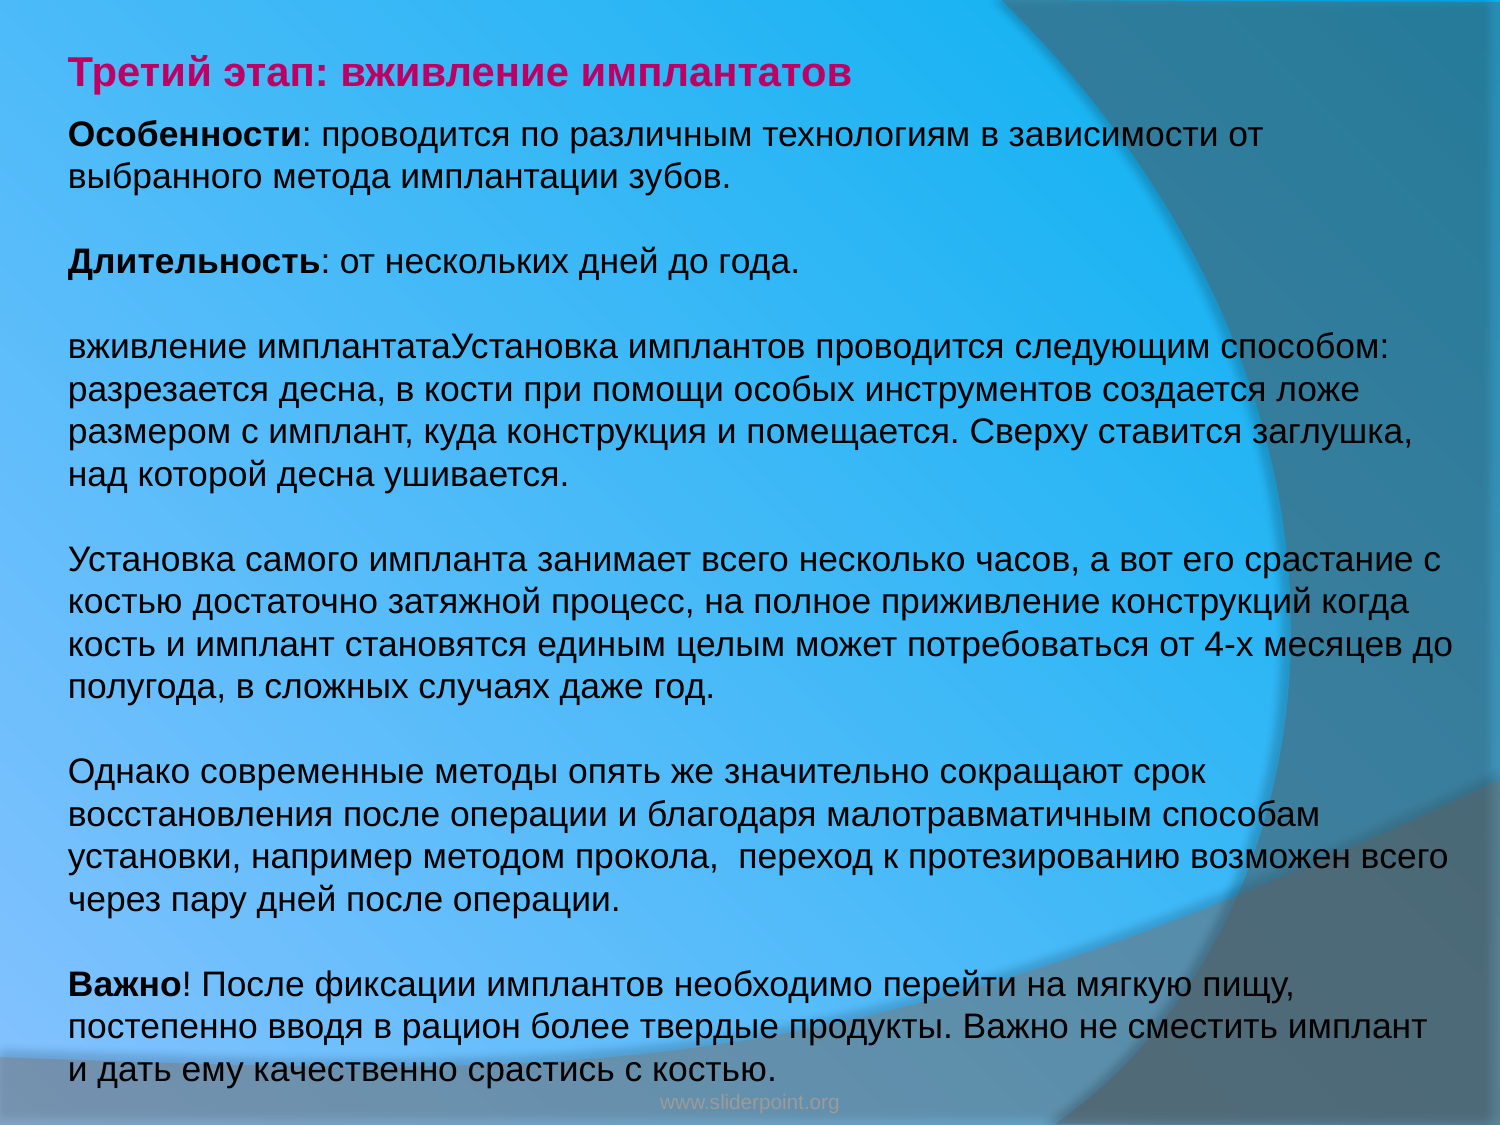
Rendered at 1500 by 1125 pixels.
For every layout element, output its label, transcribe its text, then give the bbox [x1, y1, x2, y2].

footer www.sliderpoint.org [512, 1053, 988, 1114]
text_box Третий этап: вживление имплантатов [53, 37, 1046, 103]
text_box Особенности: проводится по различным технологиям в зависимости от выбранного метода имплантации зубов. Длительность: от нескольких дней до года. вживление имплантатаУстановка имплантов проводится следующим способом: разрезается десна, в кости при помощи особых инструментов создается ложе размером с имплант, куда конструкция и помещается. Сверху ставится заглушка, над которой десна ушивается. Установка самого импланта занимает всего несколько часов, а вот его срастание с костью достаточно затяжной процесс, на полное приживление конструкций когда кость и имплант становятся единым целым может потребоваться от 4-х месяцев до полугода, в сложных случаях даже год. Однако современные методы опять же значительно сокращают срок восстановления после операции и благодаря малотравматичным способам установки, например методом прокола, переход к протезированию возможен всего через пару дней после операции. Важно! После фиксации имплантов необходимо перейти на мягкую пищу, постепенно вводя в рацион более твердые продукты. Важно не сместить имплант и дать ему качественно срастись с костью. [53, 103, 1471, 1096]
